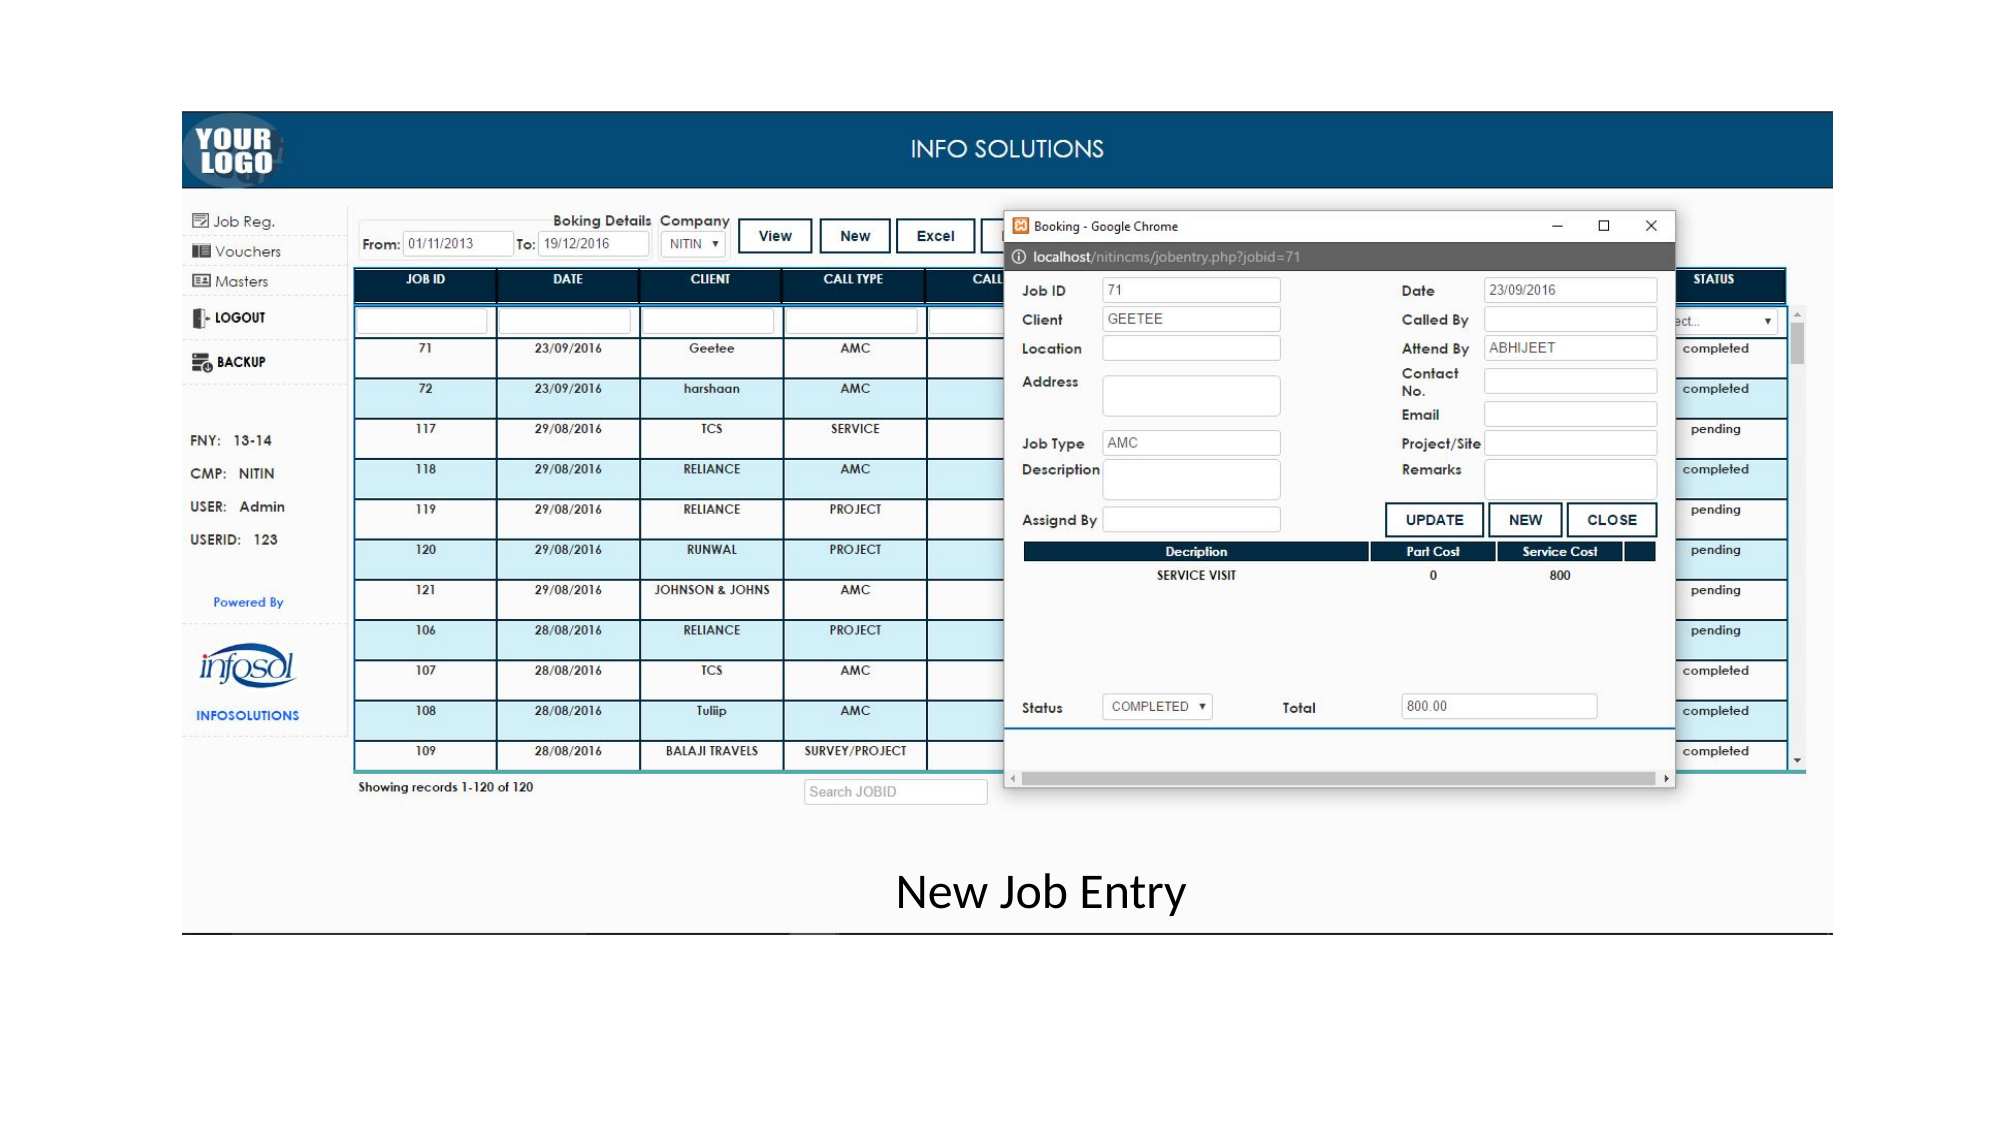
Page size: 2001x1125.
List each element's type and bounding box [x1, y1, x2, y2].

picture [182, 111, 1833, 935]
